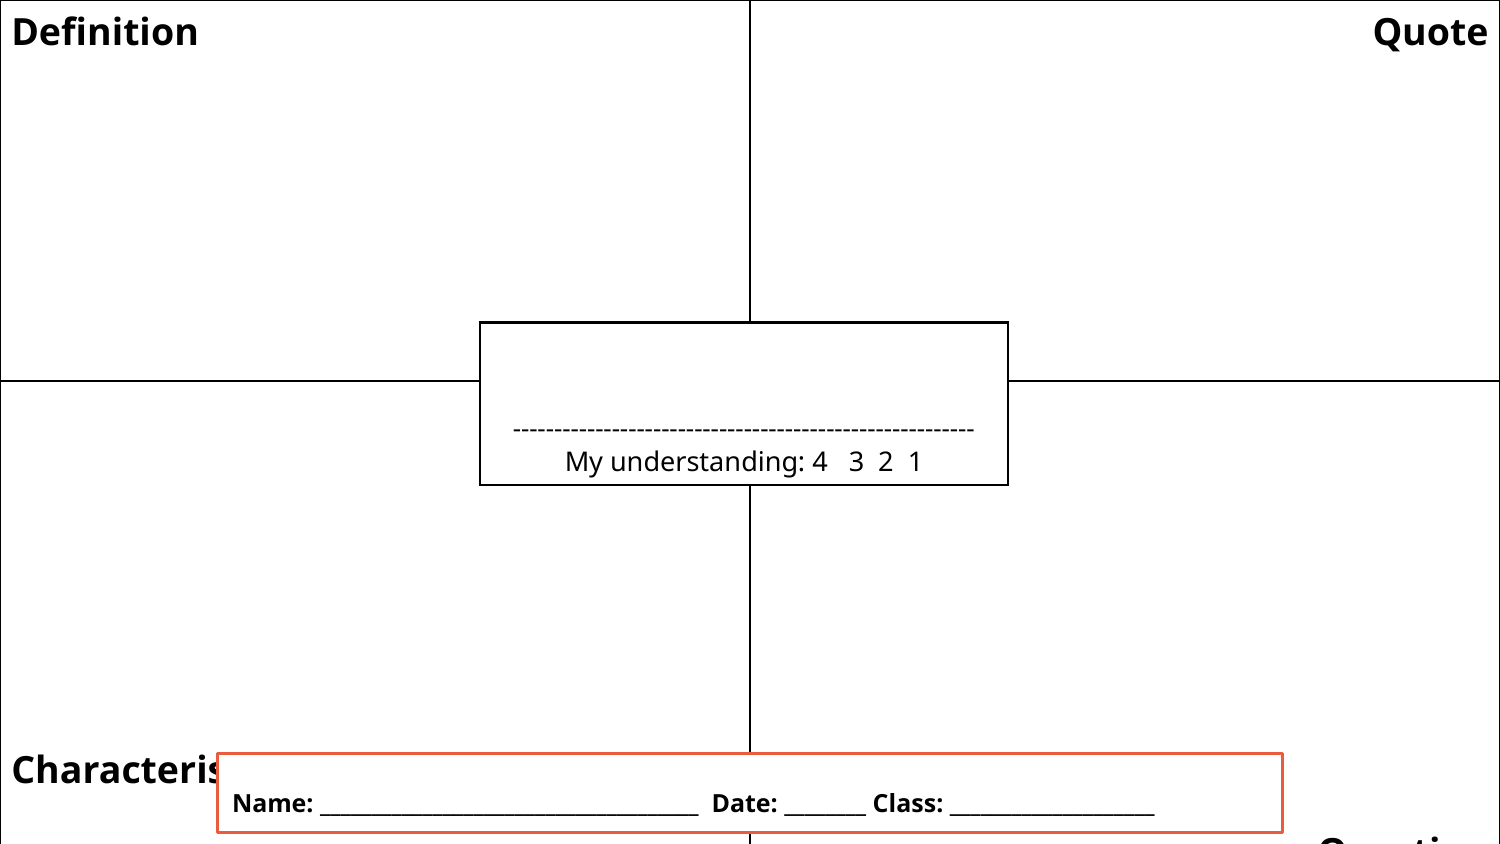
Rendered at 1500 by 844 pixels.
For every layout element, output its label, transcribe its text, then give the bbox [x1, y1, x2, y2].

table_header Quote [751, 1, 1499, 380]
table_header Definition [1, 1, 749, 380]
table_cell Characteristics [1, 382, 749, 844]
table_cell Question [751, 382, 1499, 844]
text_box Name: _____________________________________ Date: ________ Class: ____________________ [217, 753, 1283, 833]
text_box -------------------------------------------------------- My understanding: 4 3 2 1 [480, 322, 1008, 486]
